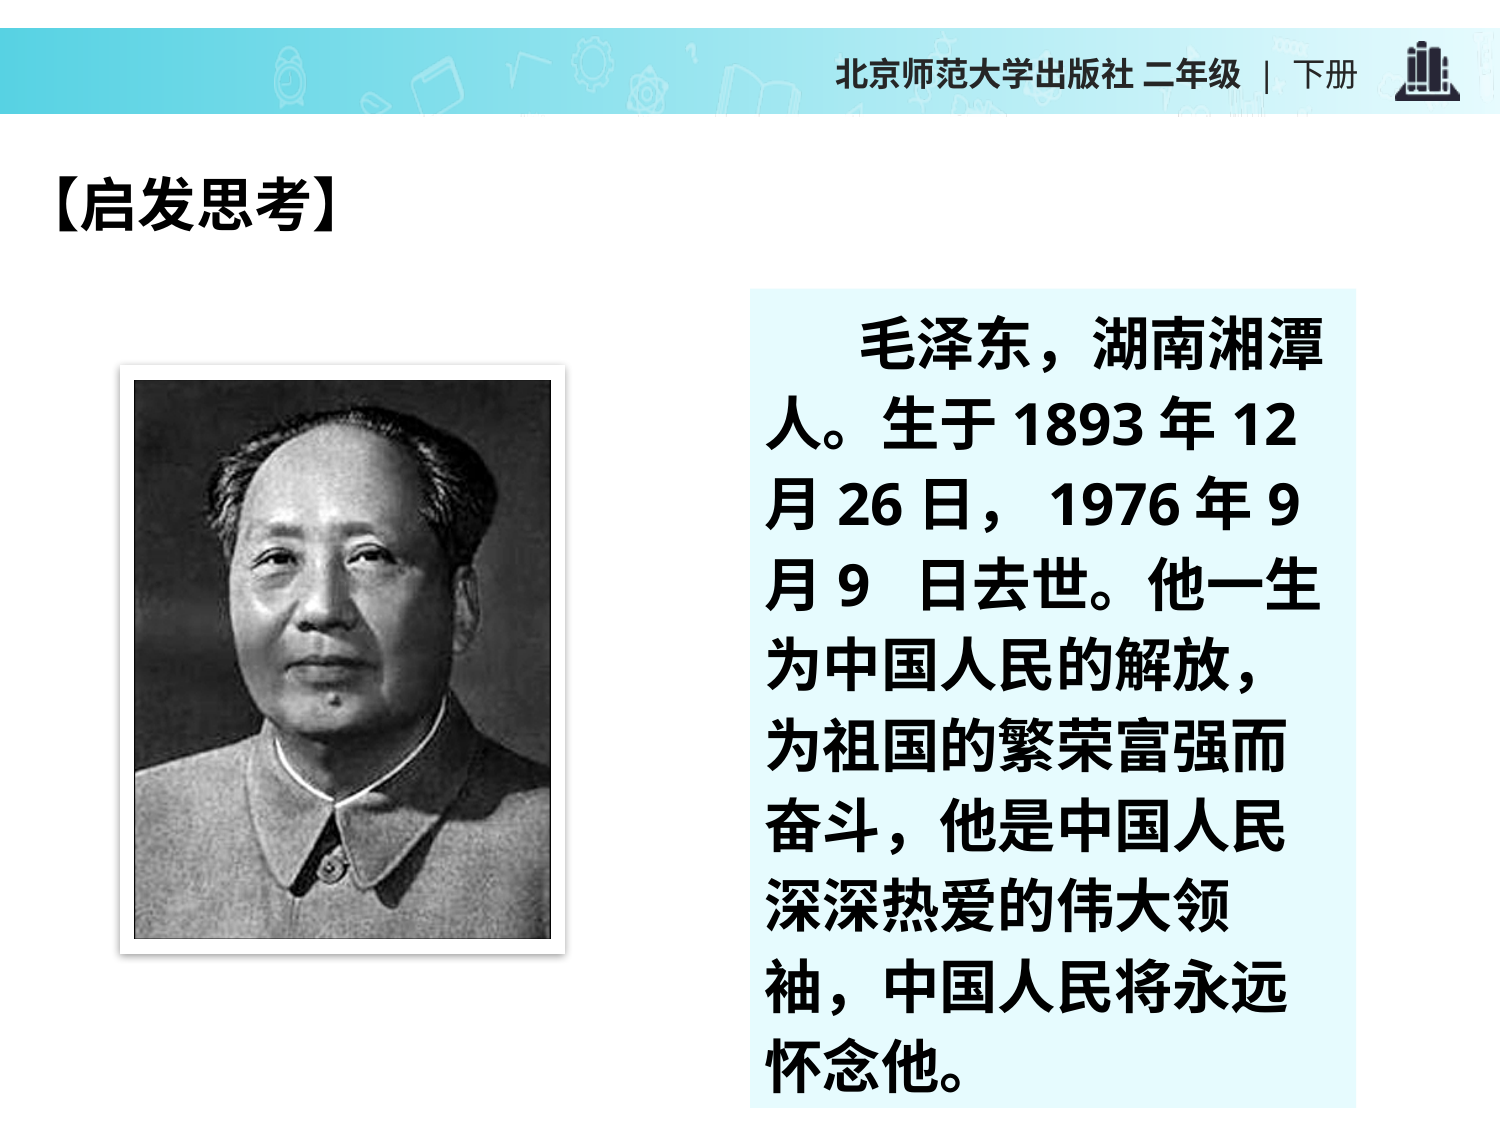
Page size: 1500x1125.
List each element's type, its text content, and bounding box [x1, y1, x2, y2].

text_box 【启发思考】 [6, 161, 679, 246]
picture [134, 379, 552, 940]
text_box 毛泽东，湖南湘潭人。生于1893年12月26日，1976年9月9 日去世。他一生为中国人民的解放，为祖国的繁荣富强而奋斗，他是中国人民深深热爱的伟大领袖，中国人民将永远怀念他。 [750, 288, 1357, 1108]
picture [274, 31, 1500, 117]
